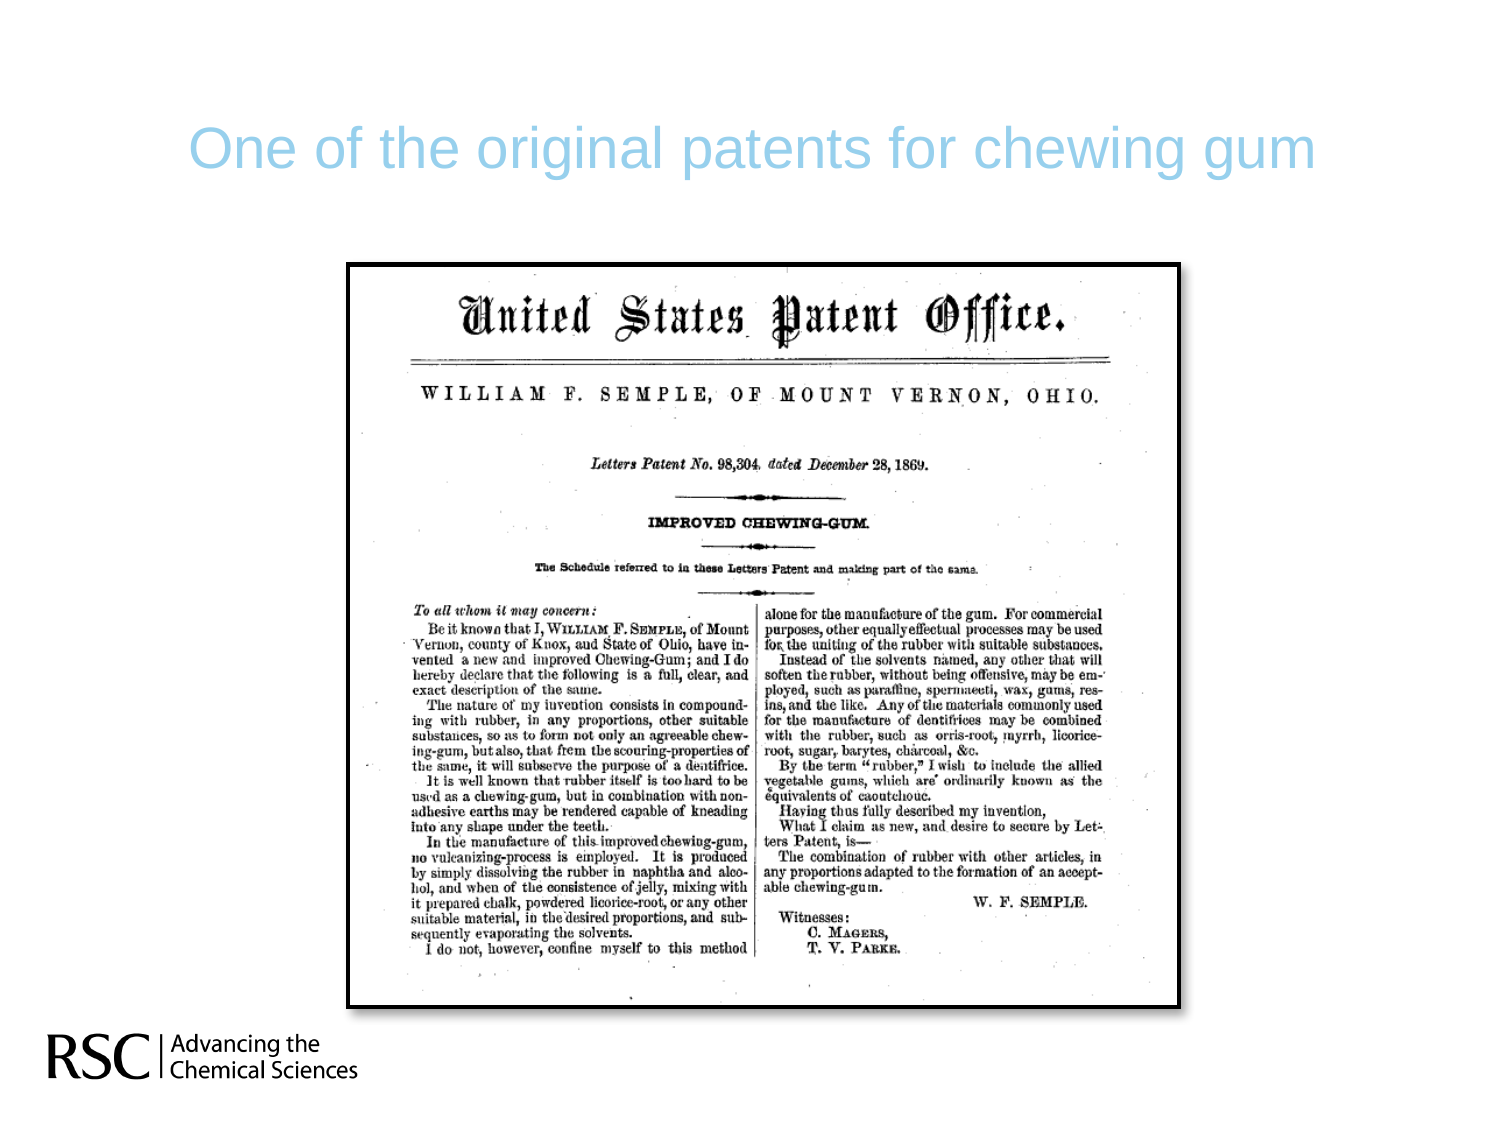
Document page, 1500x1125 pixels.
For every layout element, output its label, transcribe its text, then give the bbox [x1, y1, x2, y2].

picture [349, 266, 1178, 1005]
title One of the original patents for chewing gum [172, 87, 1373, 188]
